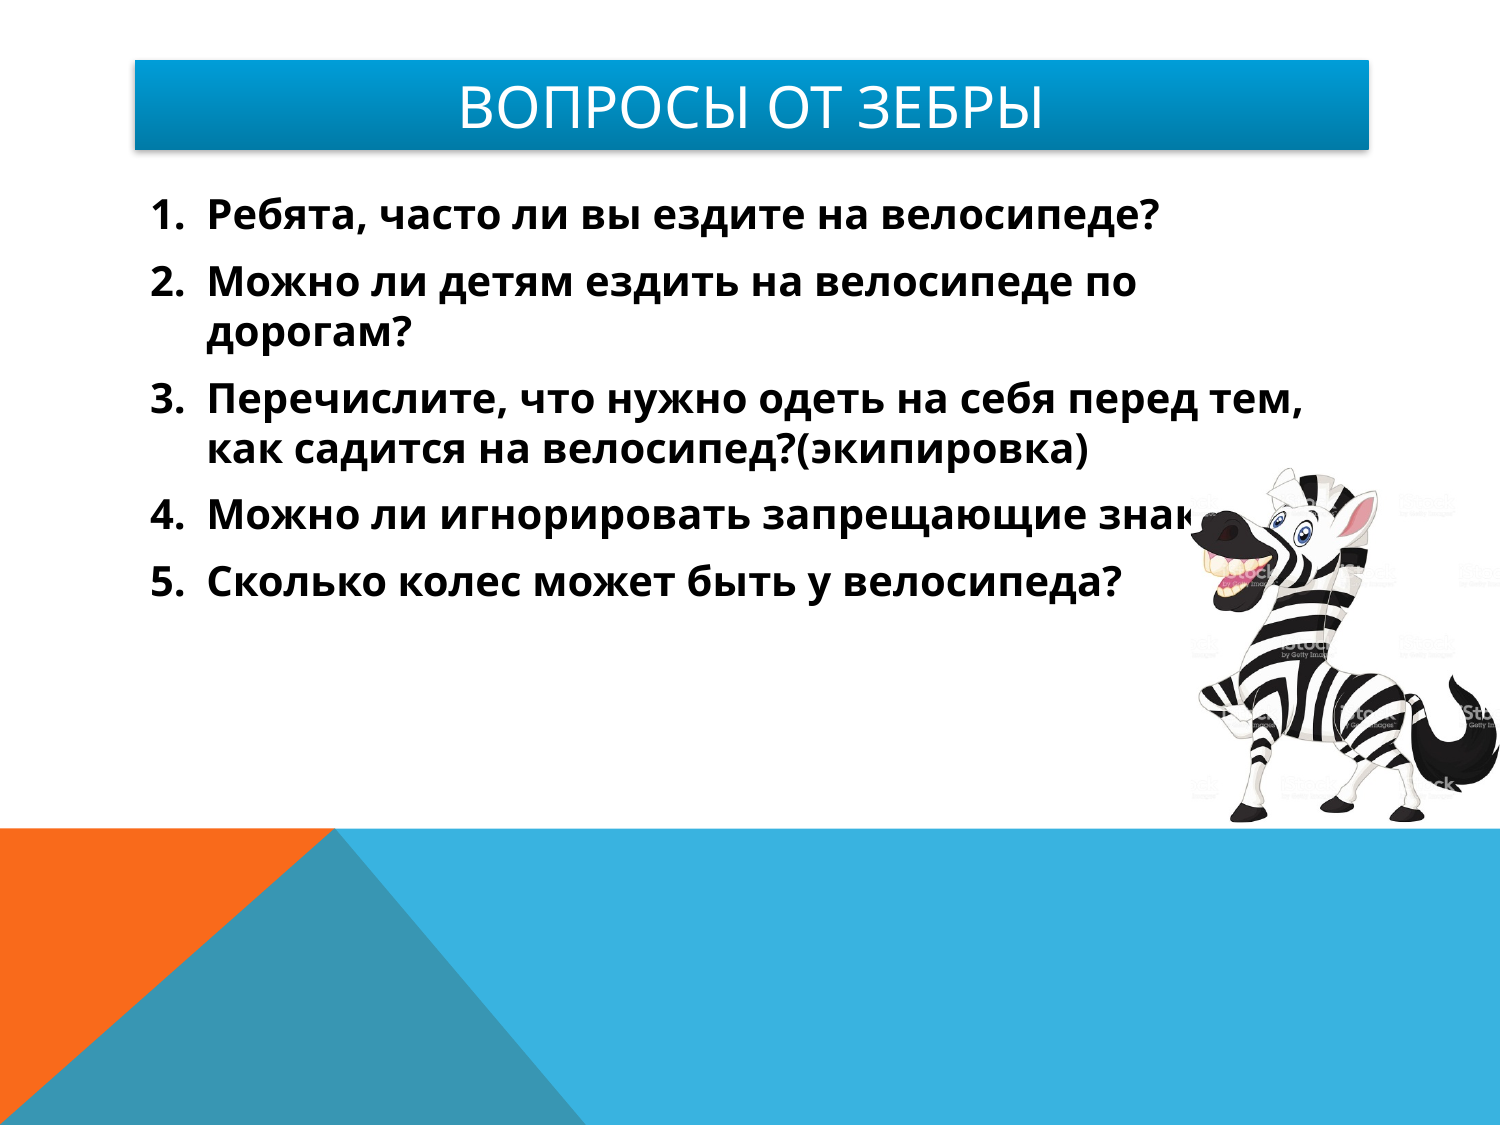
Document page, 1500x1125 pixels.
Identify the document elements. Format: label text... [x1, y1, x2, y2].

title Вопросы от зебры [135, 60, 1369, 150]
picture [1190, 467, 1500, 823]
list Ребята, часто ли вы ездите на велосипеде? Можно ли детям ездить на велосипеде по дорогам? Перечислите, что нужно одеть на себя перед тем, как садится на велосипед?(экипировка) Можно ли игнорировать запрещающие знаки? Сколько колес может быть у велосипеда? [135, 180, 1369, 768]
